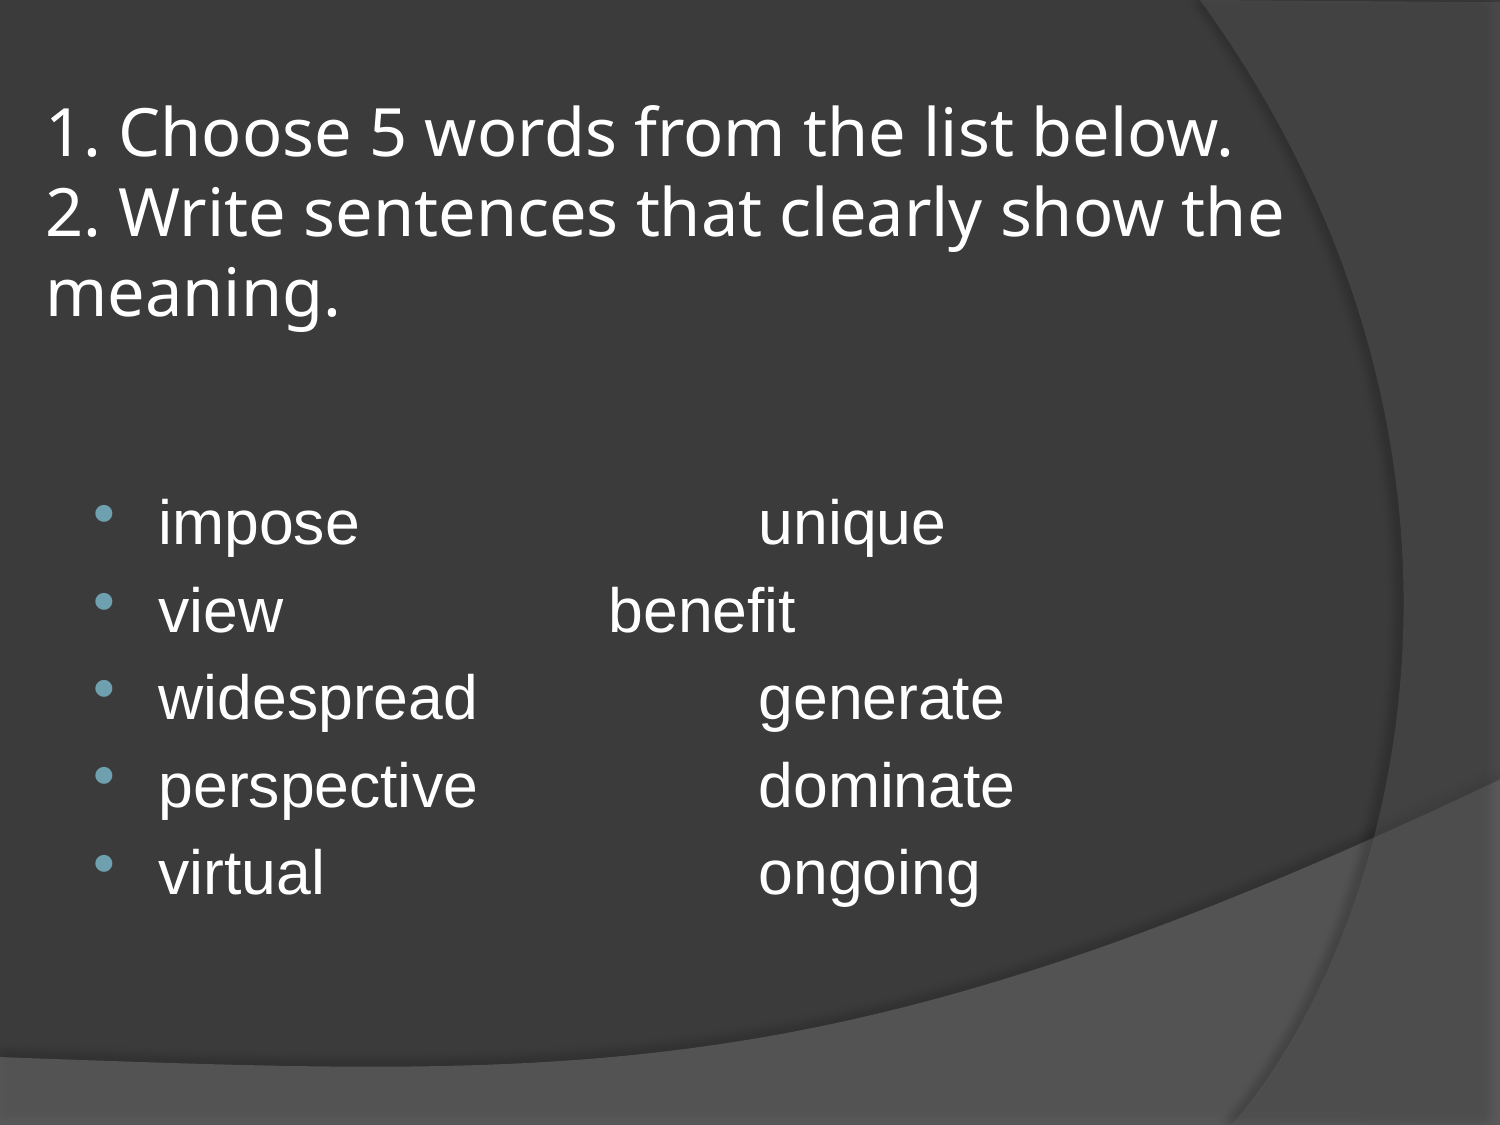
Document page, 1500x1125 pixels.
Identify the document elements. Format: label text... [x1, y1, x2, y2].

list impose unique view benefit widespread generate perspective dominate virtual ongoing [75, 387, 1425, 1005]
title 1. Choose 5 words from the list below. 2. Write sentences that clearly show the meaning. [37, 45, 1463, 375]
